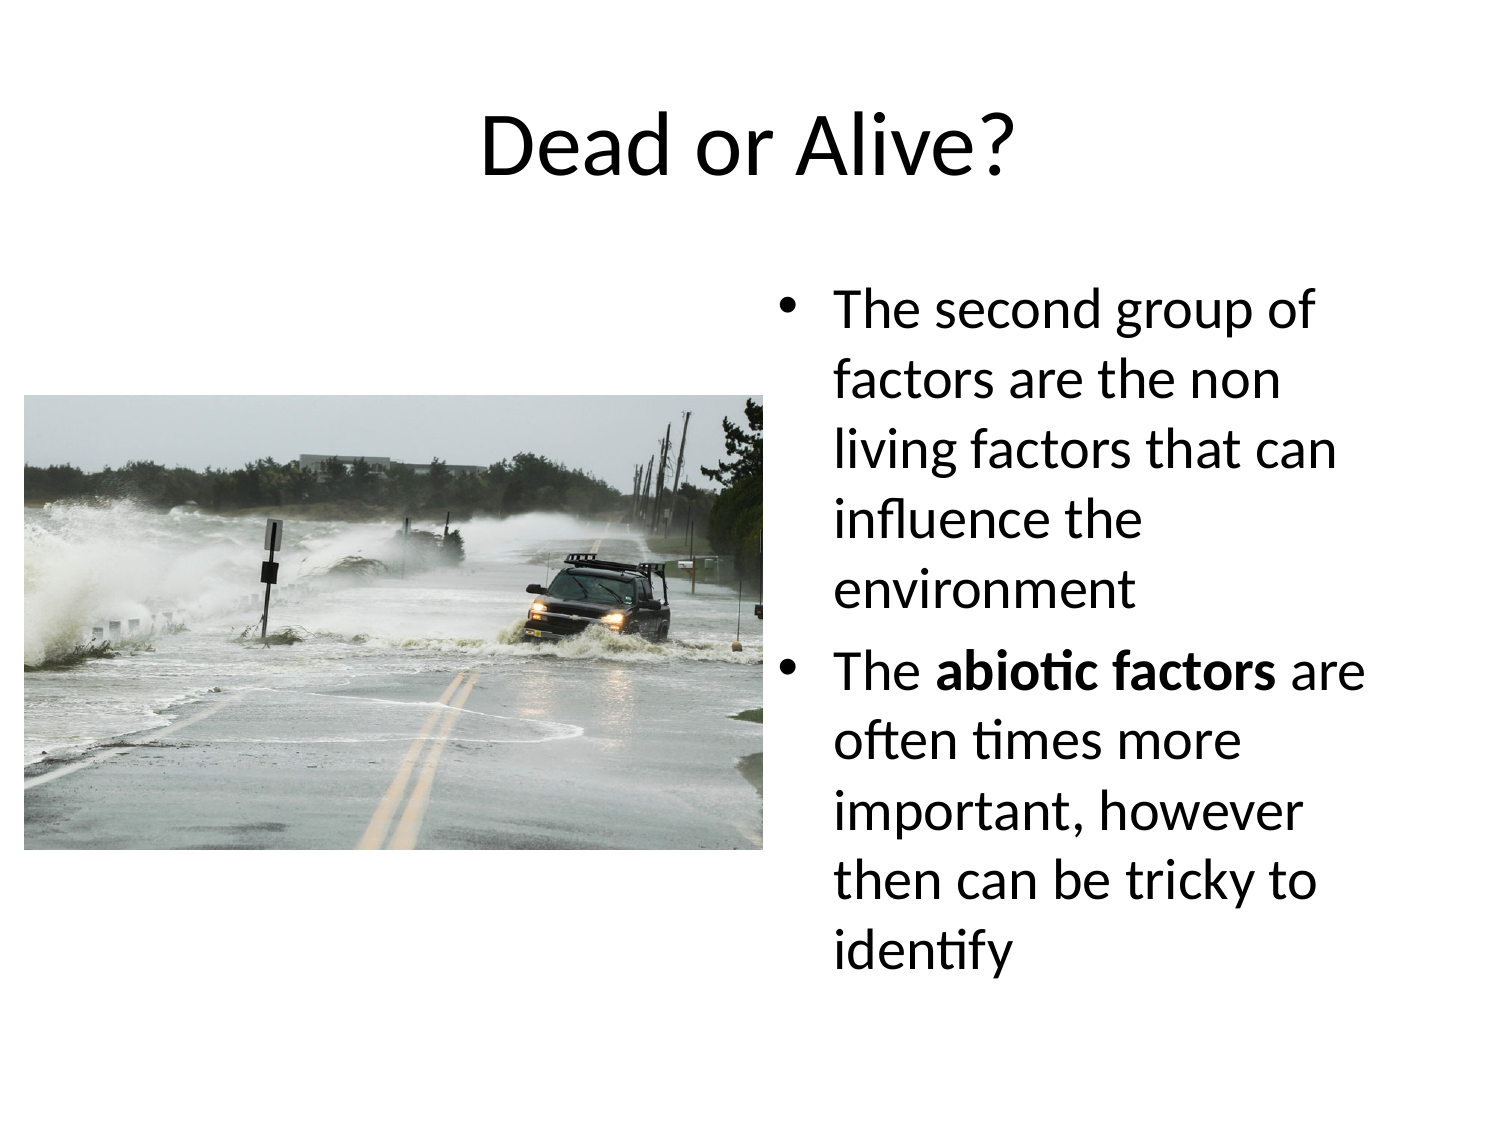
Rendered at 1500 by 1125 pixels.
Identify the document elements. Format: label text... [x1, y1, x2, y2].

title Dead or Alive? [75, 45, 1425, 233]
picture [24, 394, 763, 851]
list The second group of factors are the non living factors that can influence the environment The abiotic factors are often times more important, however then can be tricky to identify [762, 262, 1425, 1005]
